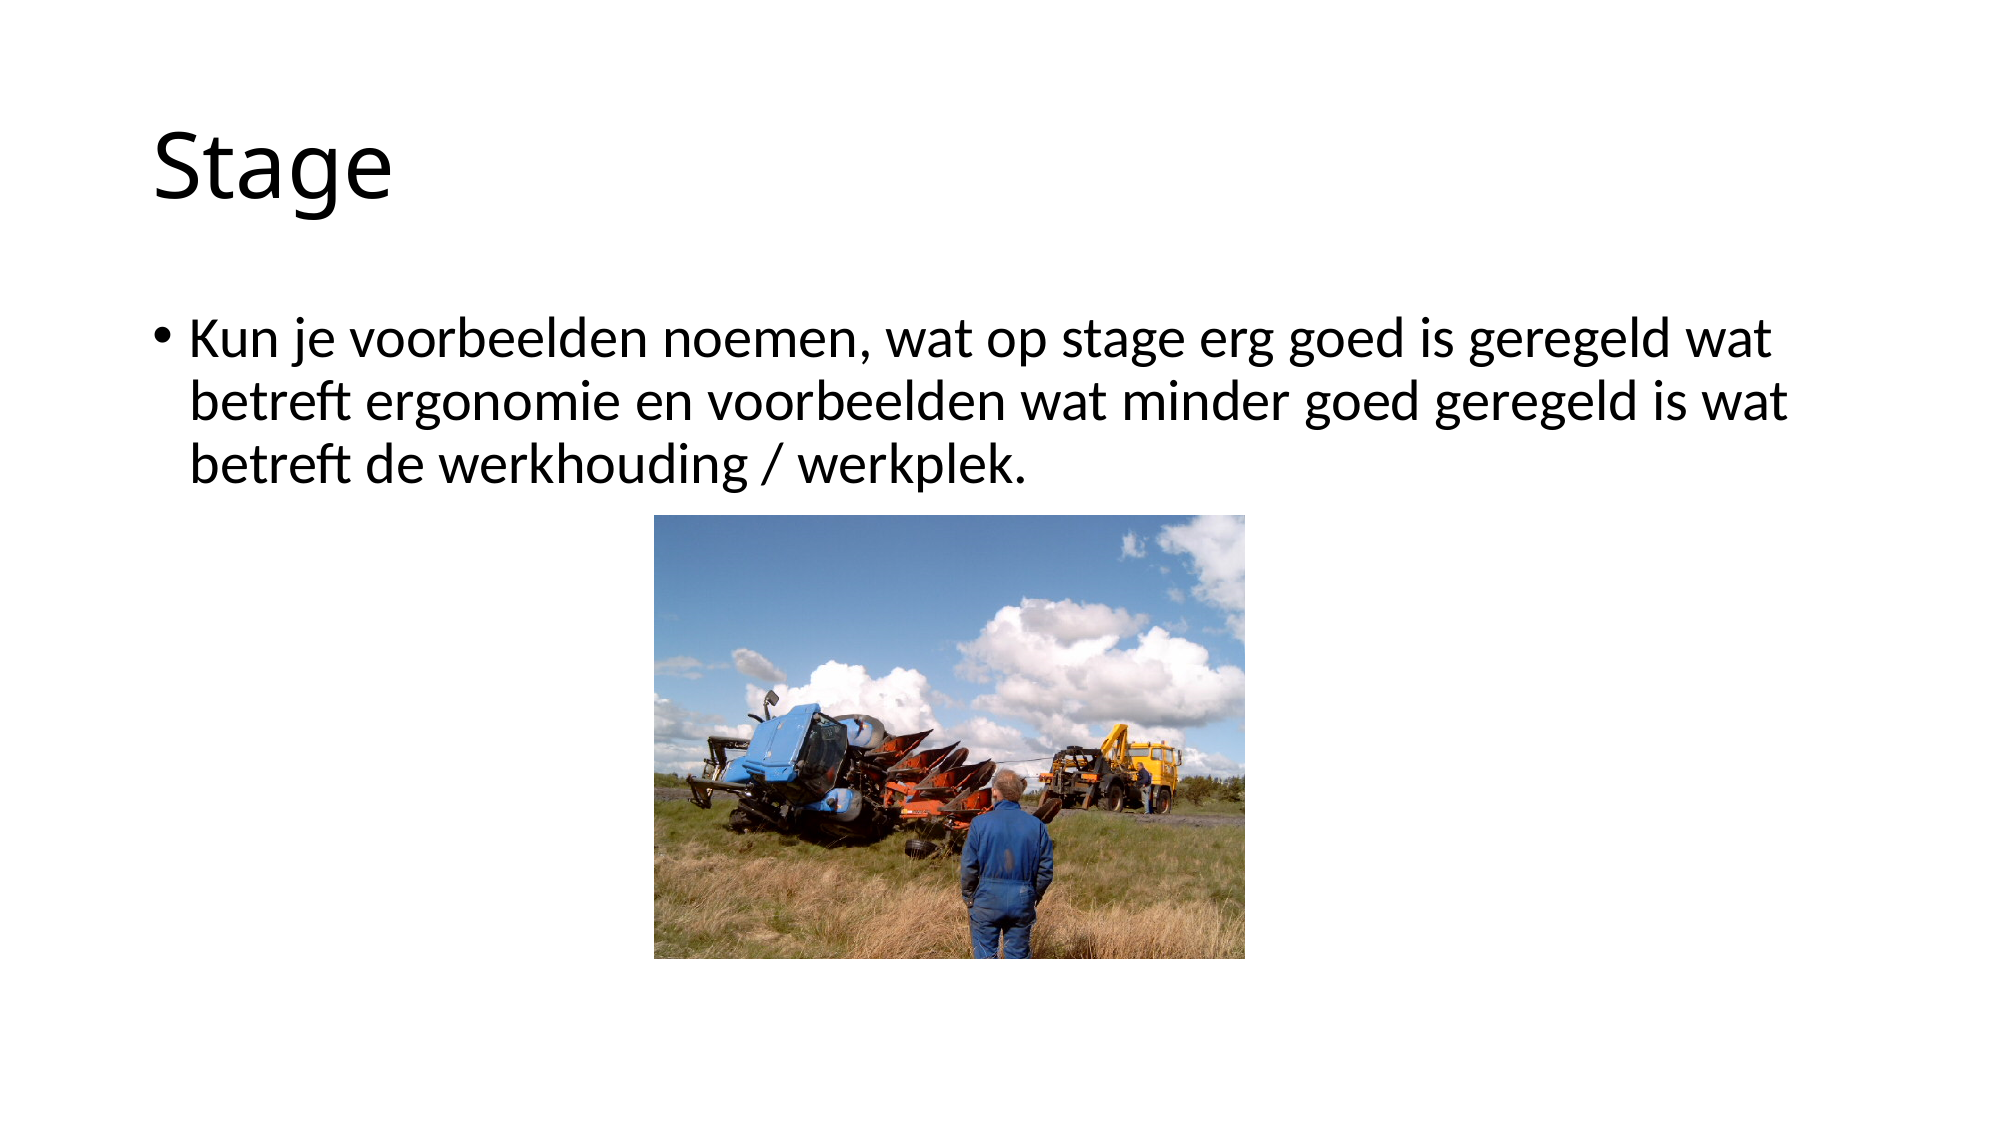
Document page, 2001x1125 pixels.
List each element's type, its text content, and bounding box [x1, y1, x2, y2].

picture [654, 515, 1245, 959]
title Stage [137, 59, 1863, 278]
list Kun je voorbeelden noemen, wat op stage erg goed is geregeld wat betreft ergonomie en voorbeelden wat minder goed geregeld is wat betreft de werkhouding / werkplek. [137, 299, 1863, 1014]
